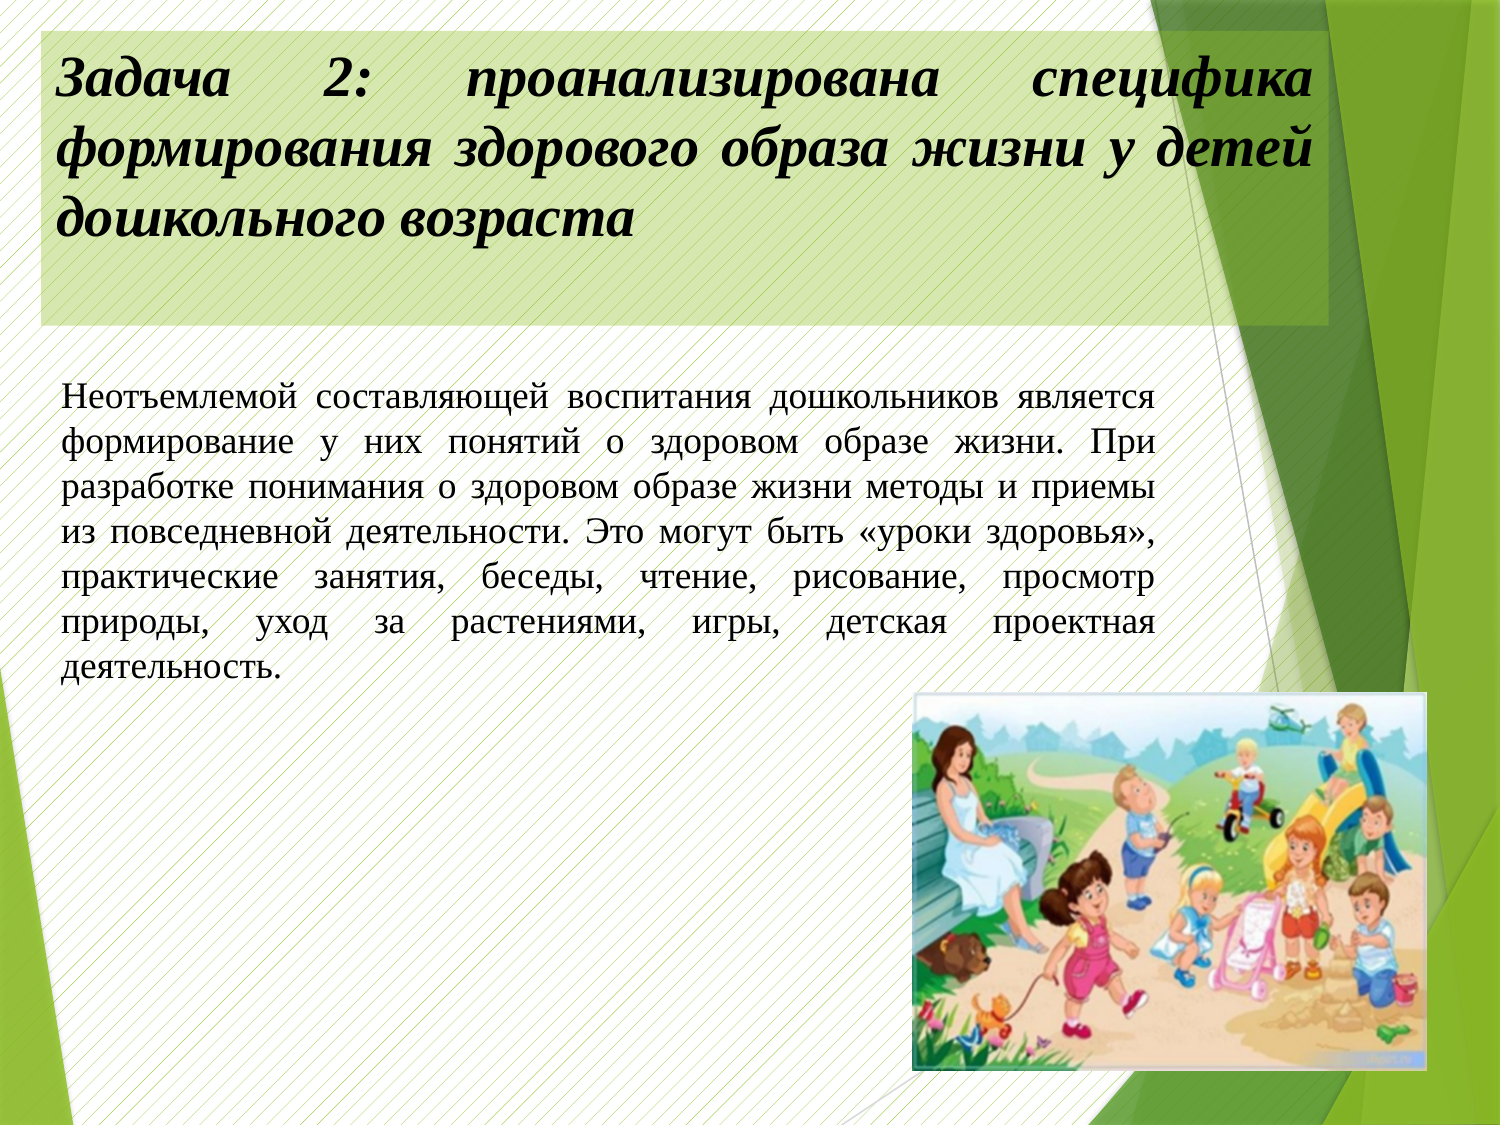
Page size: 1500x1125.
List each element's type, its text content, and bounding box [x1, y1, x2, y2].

picture [911, 691, 1427, 1071]
text_box Неотъемлемой составляющей воспитания дошкольников является формирование у них понятий о здоровом образе жизни. При разработке понимания о здоровом образе жизни методы и приемы из повседневной деятельности. Это могут быть «уроки здоровья», практические занятия, беседы, чтение, рисование, просмотр природы, уход за растениями, игры, детская проектная деятельность. [46, 363, 1172, 694]
text_box Задача 2: проанализирована специфика формирования здорового образа жизни у детей дошкольного возраста [41, 30, 1329, 326]
